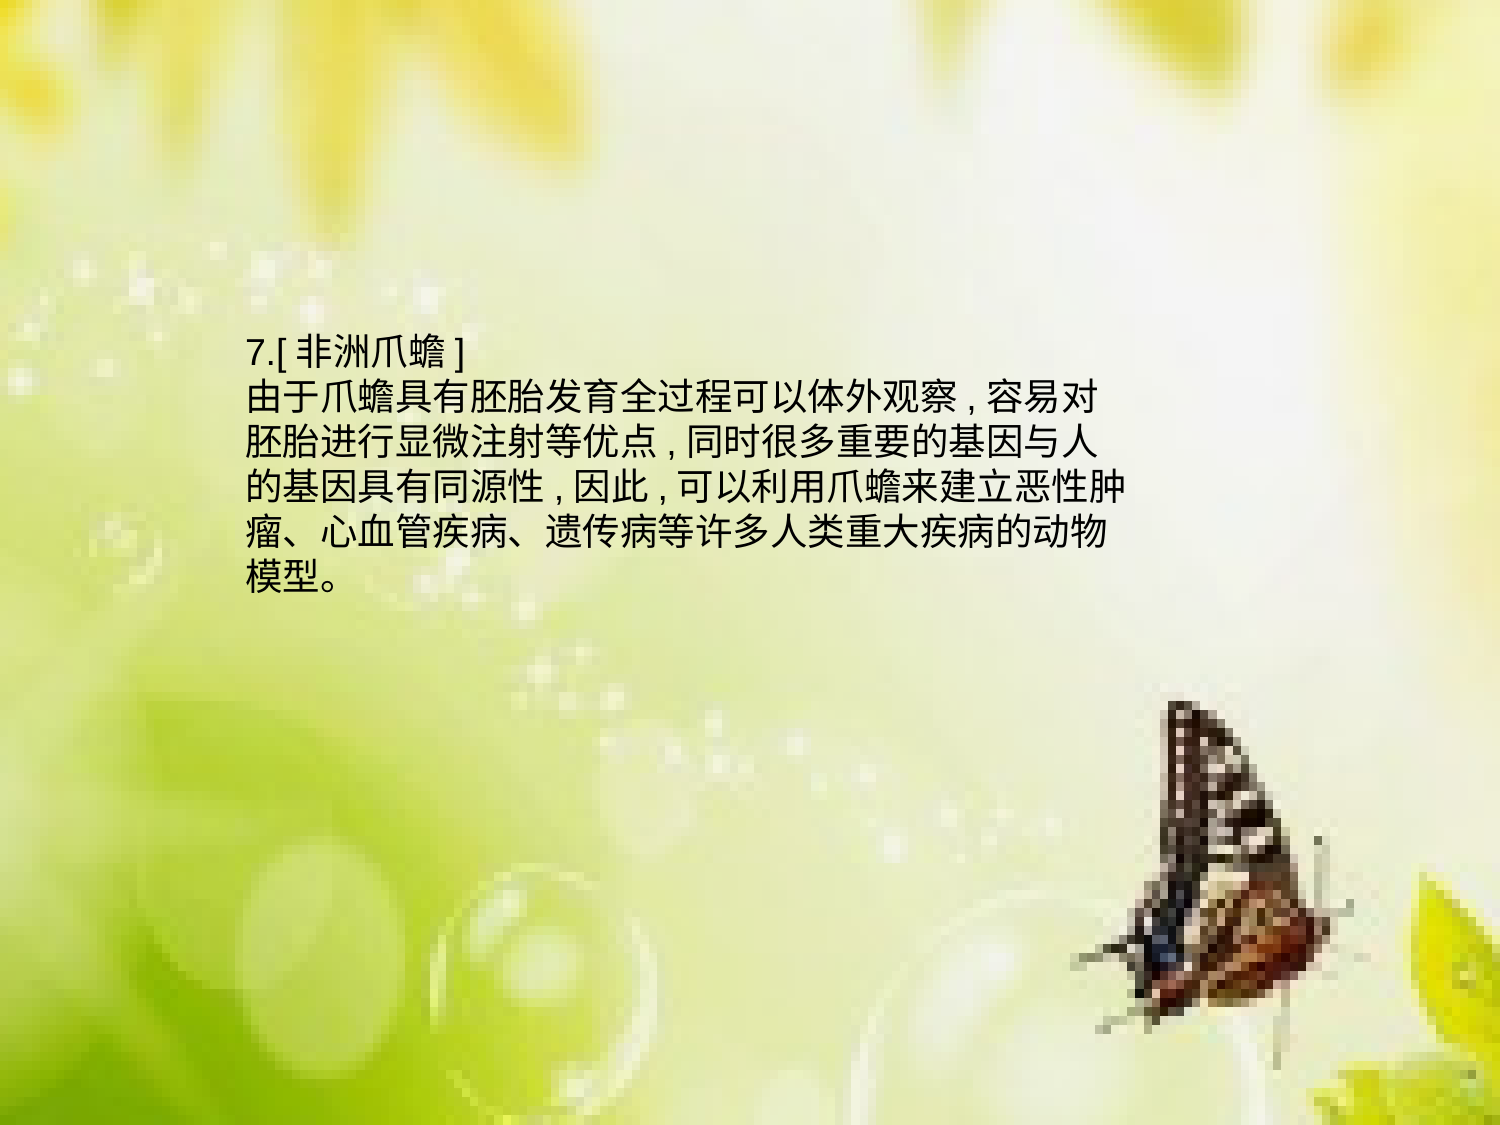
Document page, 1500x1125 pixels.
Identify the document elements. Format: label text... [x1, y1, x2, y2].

picture [0, 0, 1500, 1125]
text_box 7.[非洲爪蟾] 由于爪蟾具有胚胎发育全过程可以体外观察,容易对胚胎进行显微注射等优点,同时很多重要的基因与人的基因具有同源性,因此,可以利用爪蟾来建立恶性肿瘤、心血管疾病、遗传病等许多人类重大疾病的动物模型。 [230, 320, 1143, 995]
